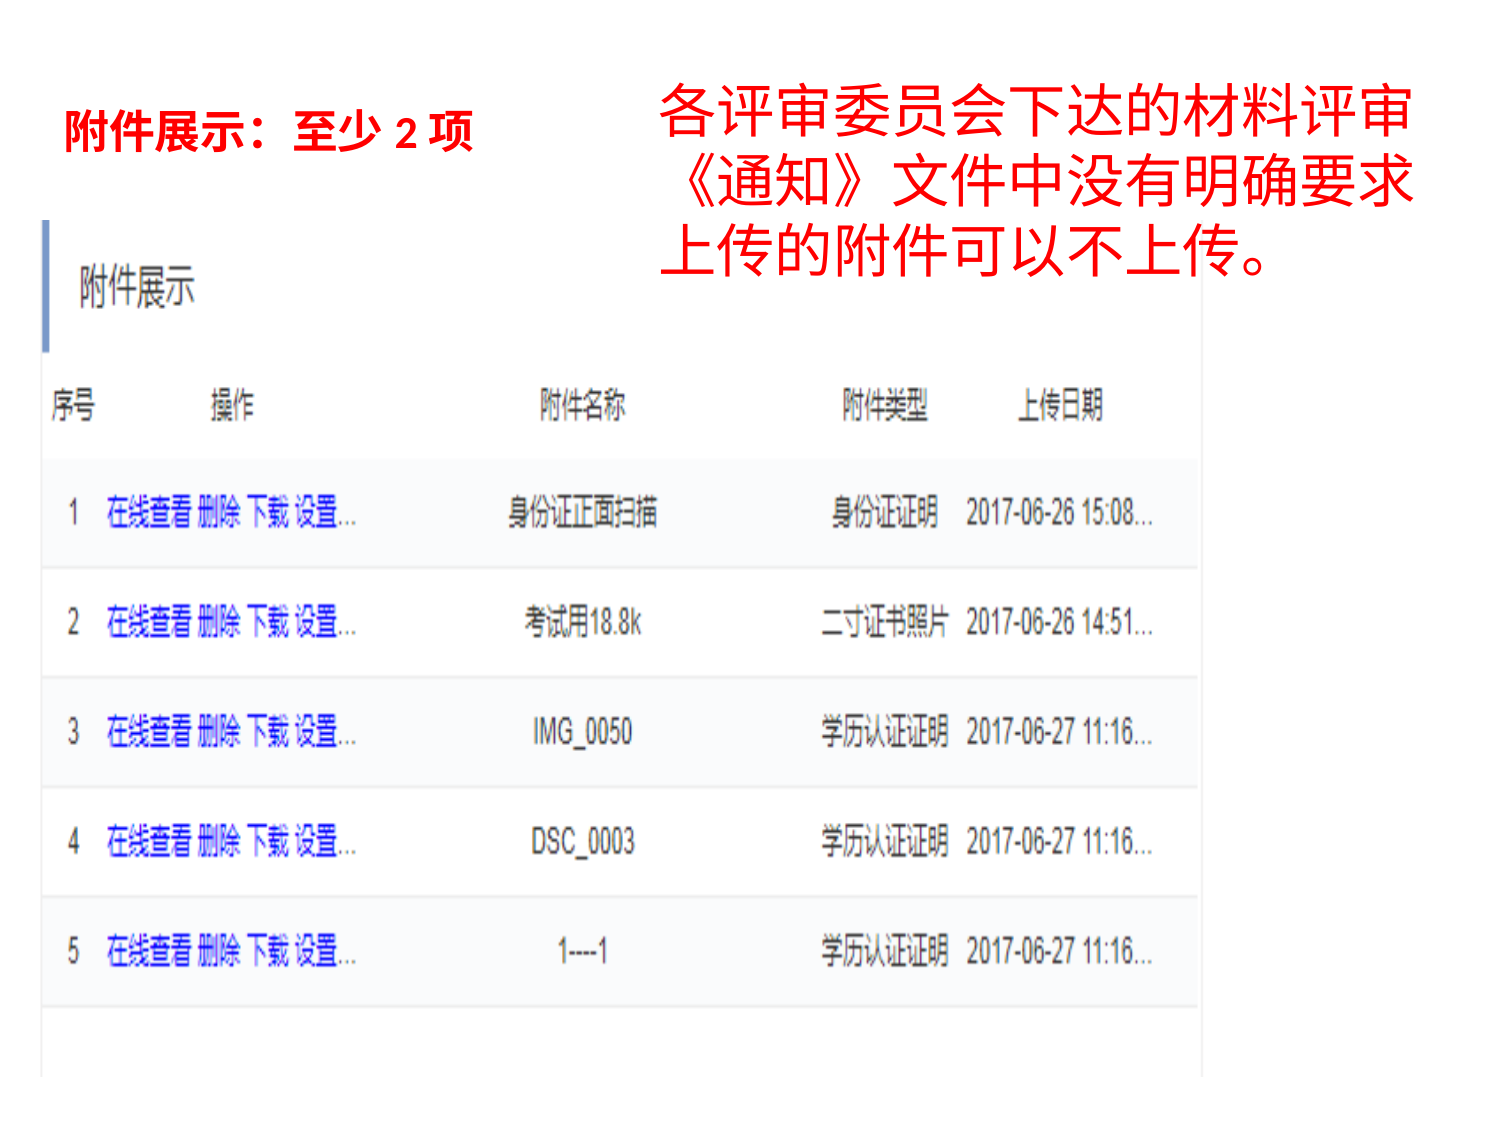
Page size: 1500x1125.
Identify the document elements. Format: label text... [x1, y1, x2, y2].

text_box 附件展示：至少2项 [51, 96, 643, 164]
text_box 各评审委员会下达的材料评审《通知》文件中没有明确要求上传的附件可以不上传。 [643, 66, 1436, 292]
picture [32, 220, 1229, 1078]
